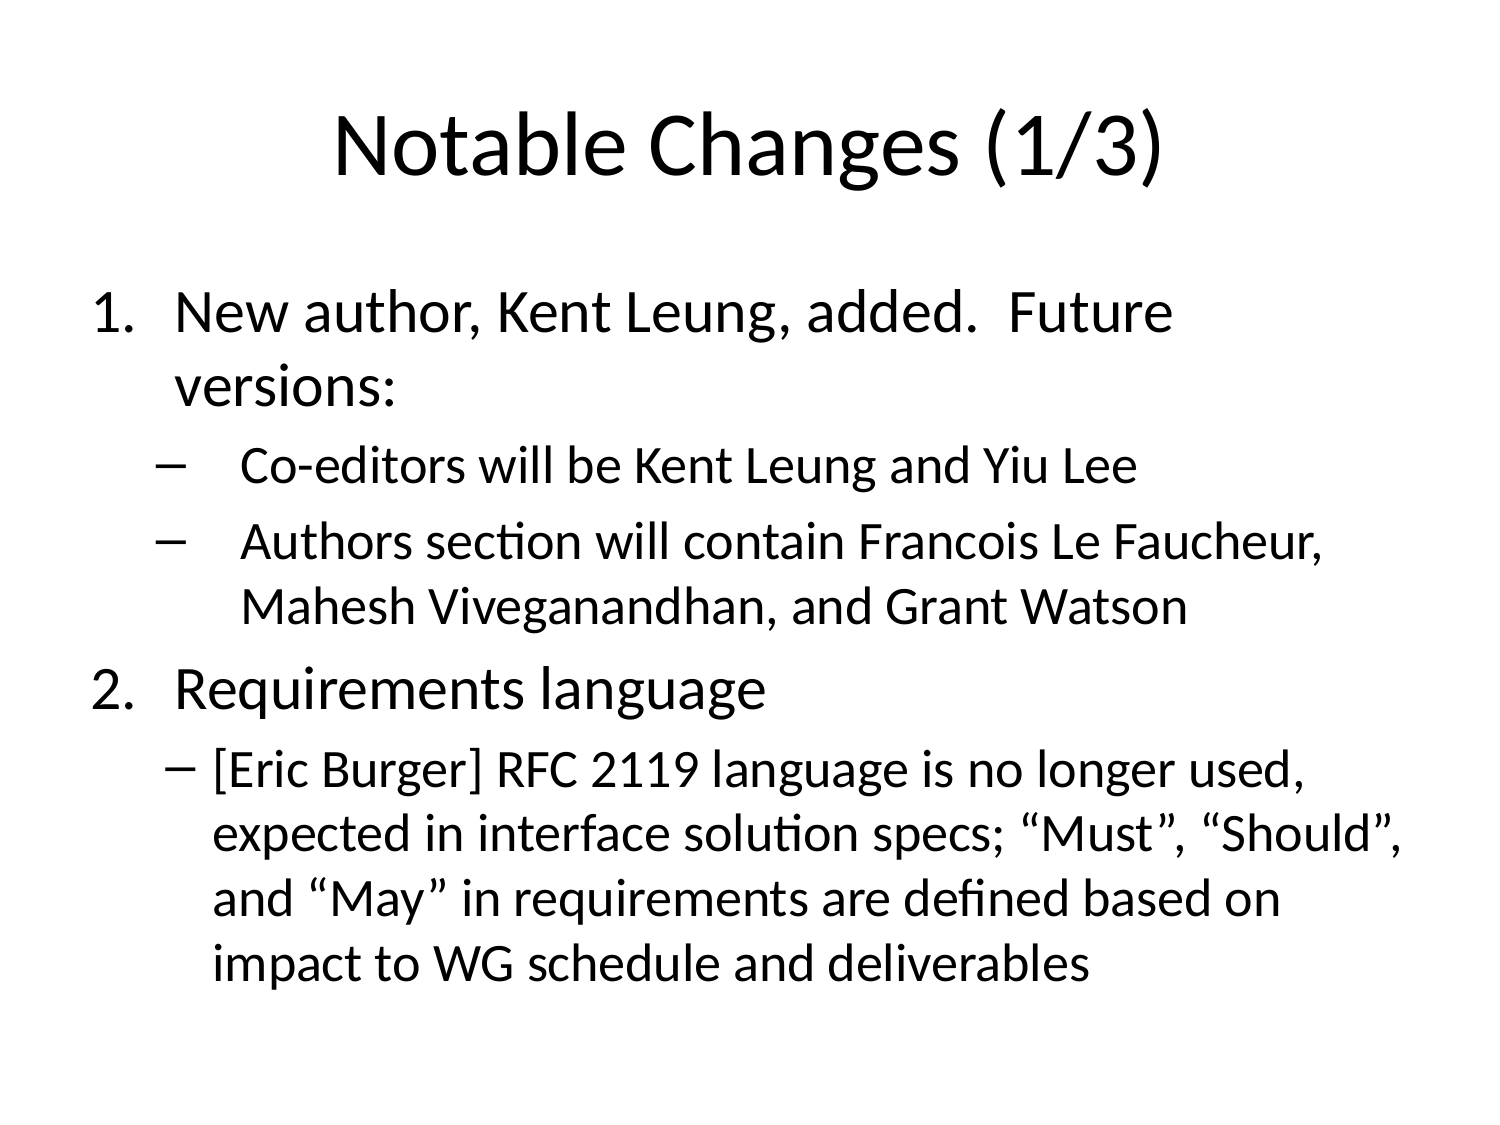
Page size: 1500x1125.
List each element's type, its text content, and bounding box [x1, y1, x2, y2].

list New author, Kent Leung, added. Future versions: Co-editors will be Kent Leung and Yiu Lee Authors section will contain Francois Le Faucheur, Mahesh Viveganandhan, and Grant Watson Requirements language [Eric Burger] RFC 2119 language is no longer used, expected in interface solution specs; “Must”, “Should”, and “May” in requirements are defined based on impact to WG schedule and deliverables [75, 262, 1425, 1005]
title Notable Changes (1/3) [75, 45, 1425, 233]
